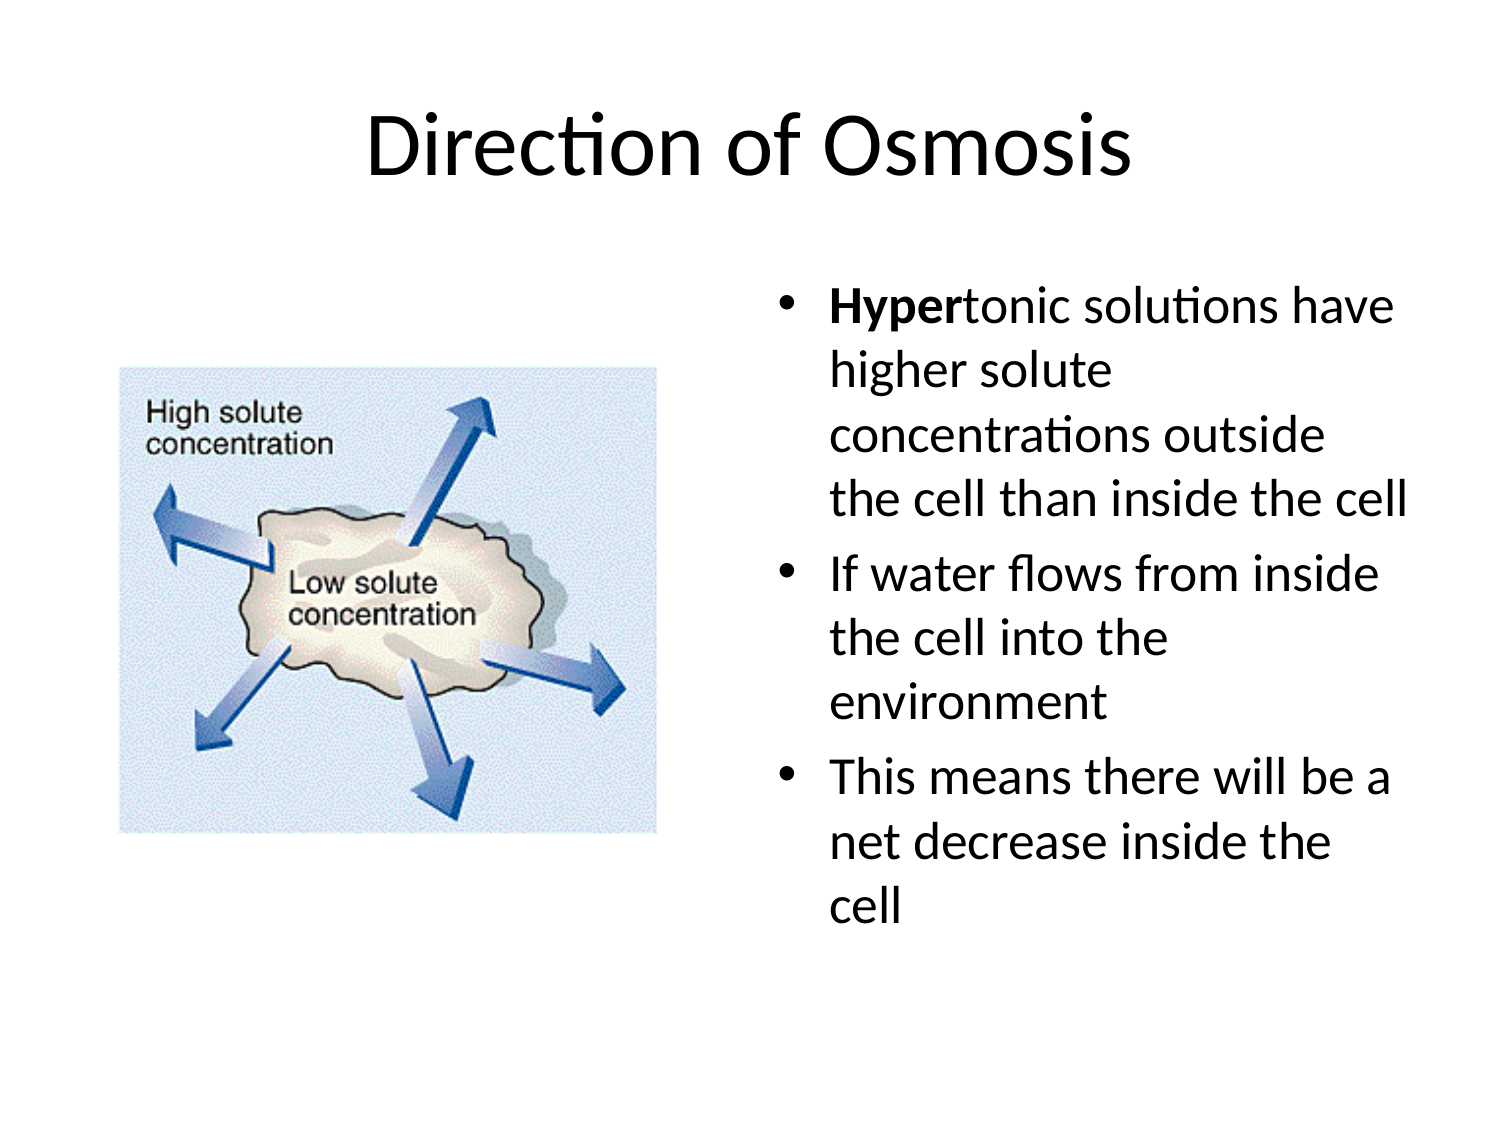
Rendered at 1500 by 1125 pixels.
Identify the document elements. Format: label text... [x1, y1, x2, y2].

list Hypertonic solutions have higher solute concentrations outside the cell than inside the cell If water flows from inside the cell into the environment This means there will be a net decrease inside the cell [762, 262, 1425, 1005]
picture [99, 262, 697, 876]
title Direction of Osmosis [75, 45, 1425, 233]
